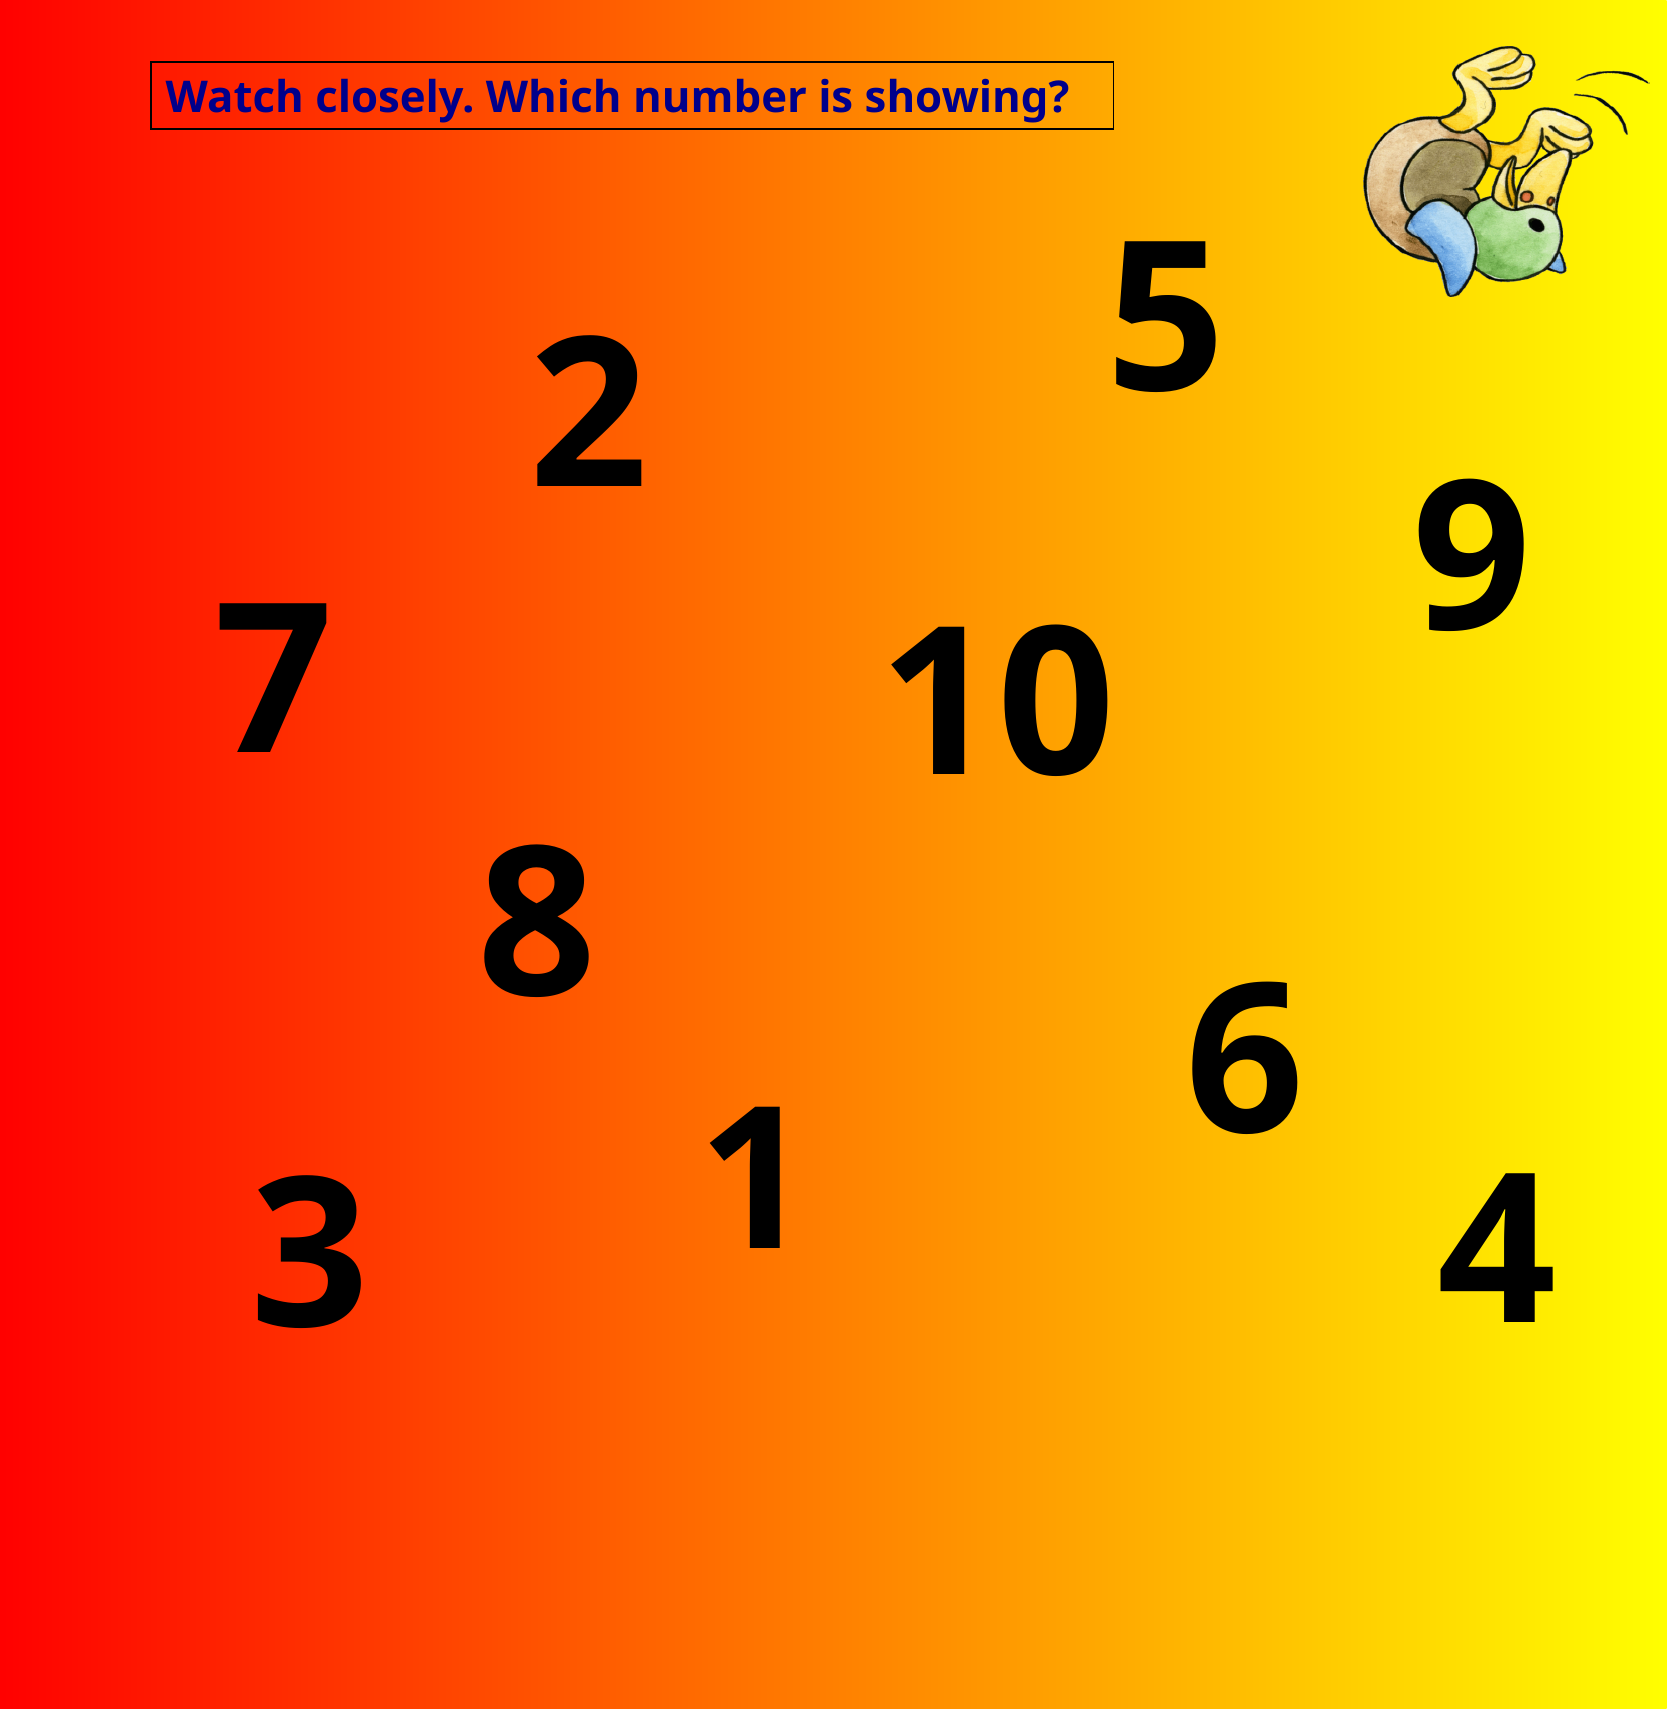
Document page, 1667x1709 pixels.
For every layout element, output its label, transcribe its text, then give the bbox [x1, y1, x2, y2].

text_box 4 [1422, 1106, 1667, 1371]
text_box Watch closely. Which number is showing? [150, 61, 1114, 130]
text_box 6 [1170, 916, 1625, 1182]
picture [1363, 46, 1651, 297]
text_box 2 [514, 270, 969, 536]
text_box 8 [462, 779, 917, 1044]
text_box 3 [235, 1110, 690, 1376]
text_box 1 [683, 1043, 1119, 1296]
text_box 5 [1091, 174, 1546, 440]
text_box 9 [1397, 413, 1667, 679]
text_box 7 [200, 536, 655, 802]
text_box 10 [864, 560, 1473, 823]
